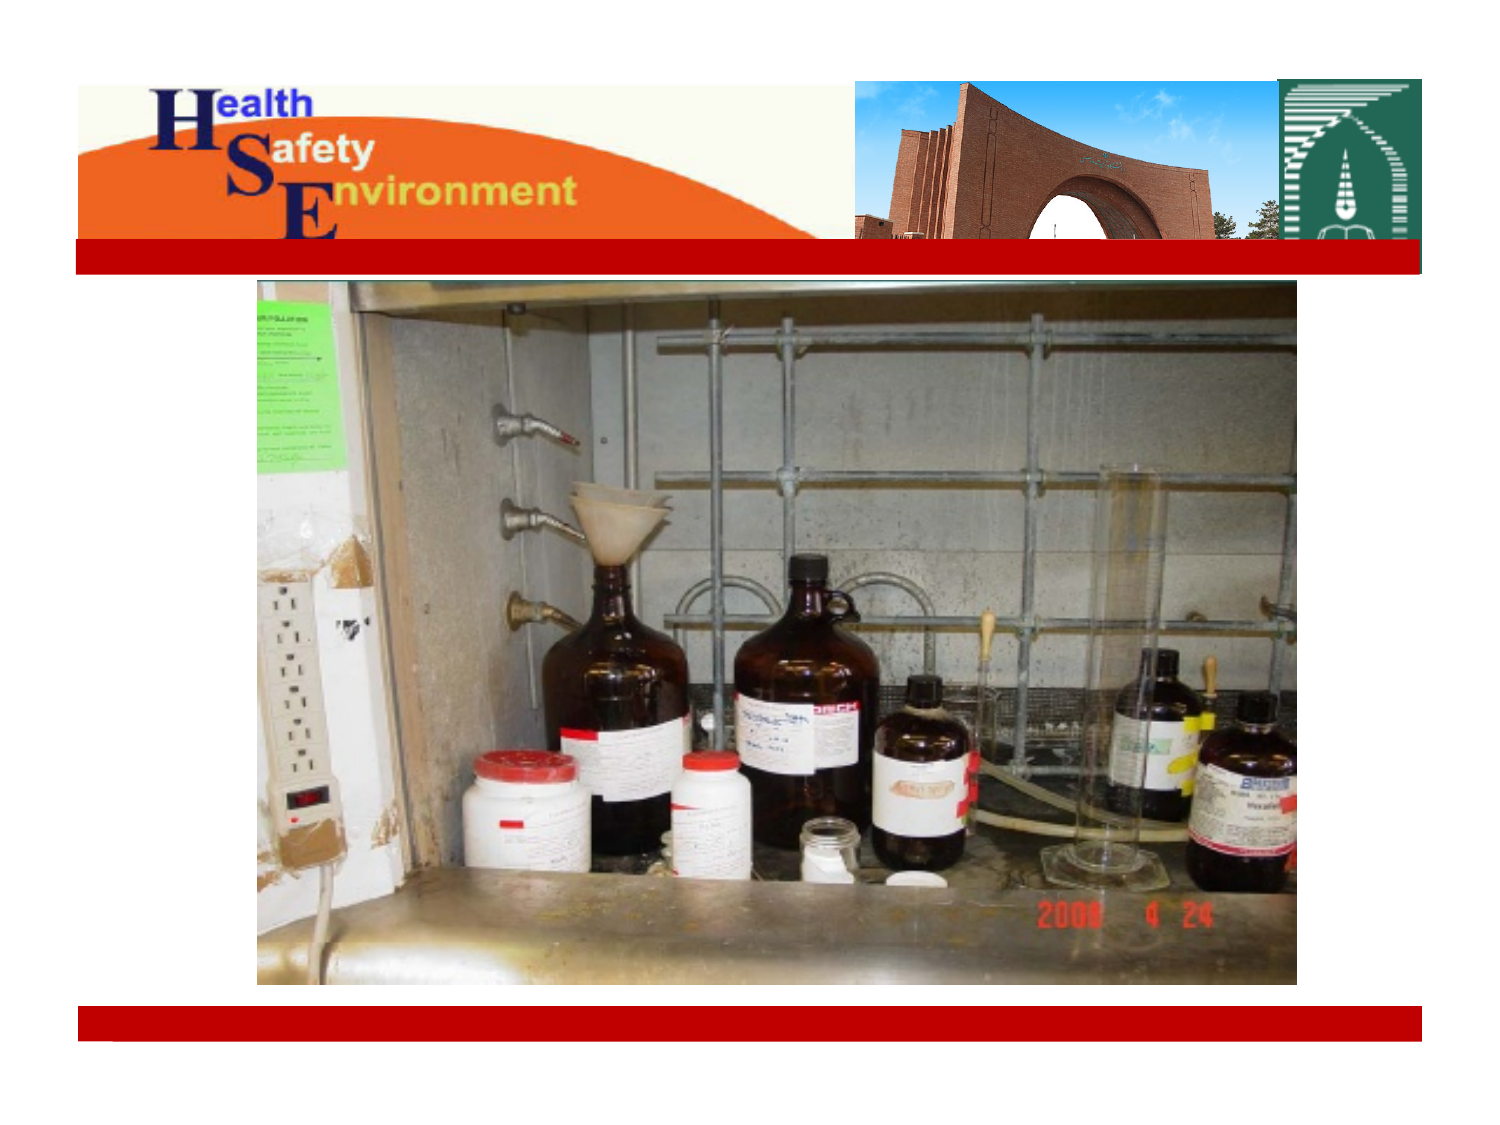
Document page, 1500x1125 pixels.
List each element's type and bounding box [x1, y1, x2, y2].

picture [78, 79, 1422, 274]
picture [257, 280, 1297, 985]
